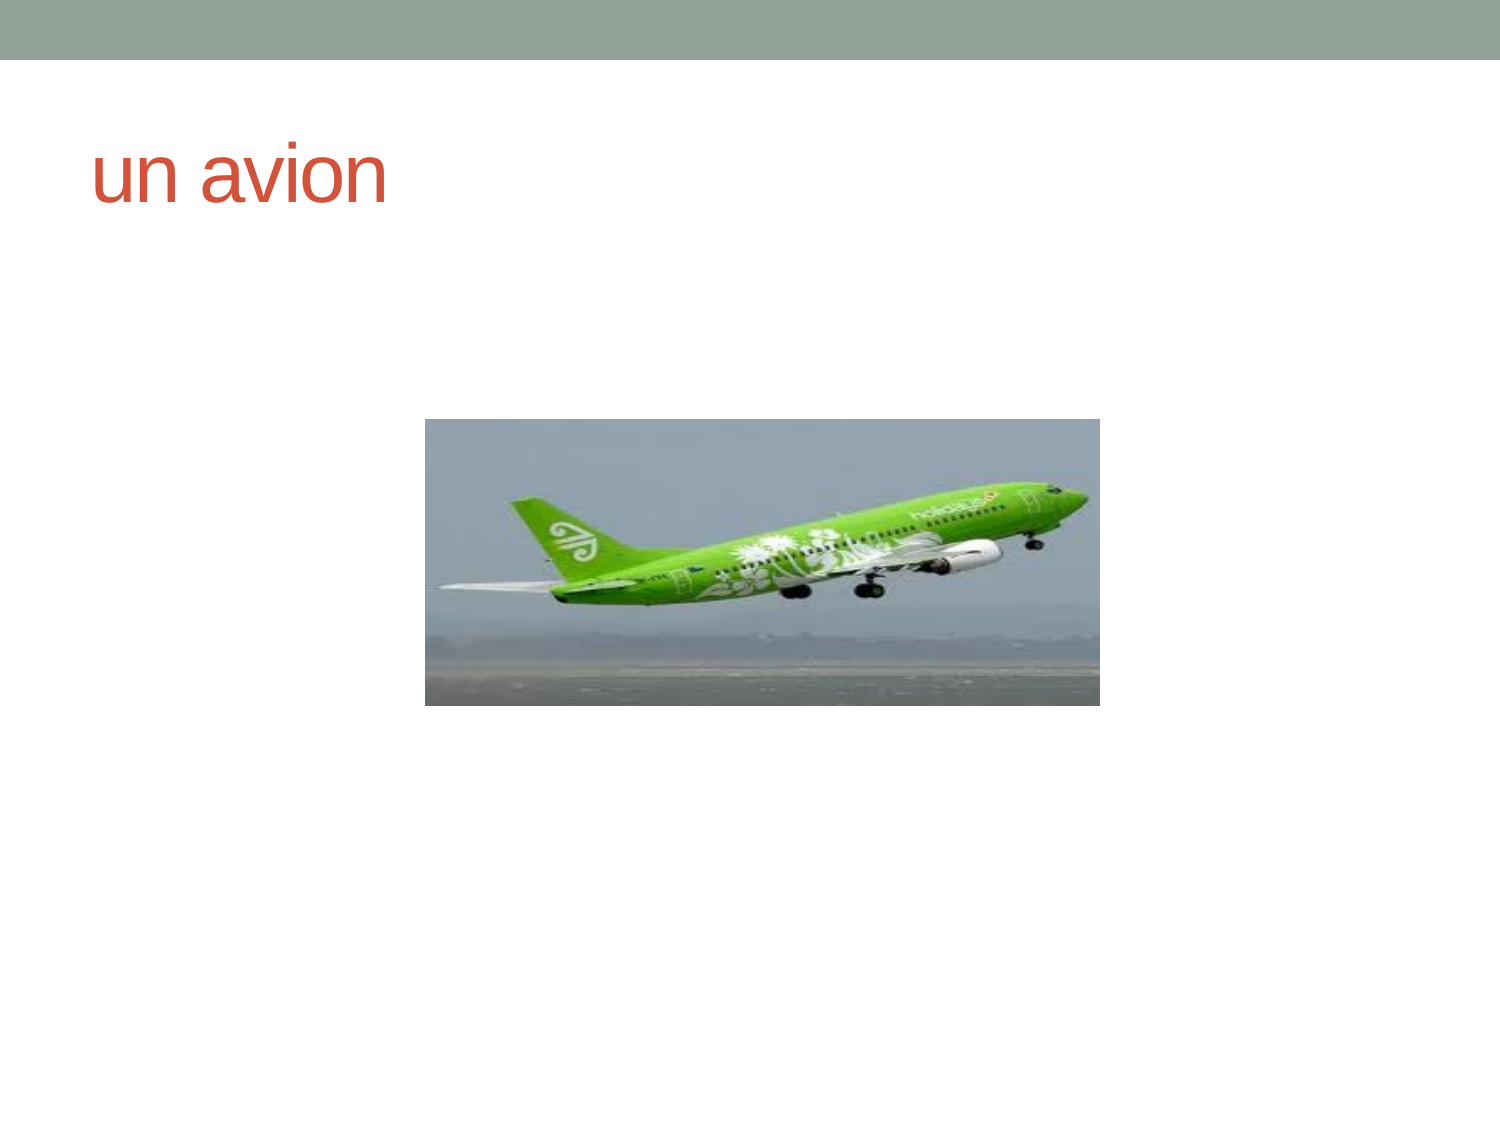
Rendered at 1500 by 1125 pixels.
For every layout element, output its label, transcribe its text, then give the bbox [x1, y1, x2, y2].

picture [424, 419, 1101, 706]
title un avion [75, 87, 1425, 250]
